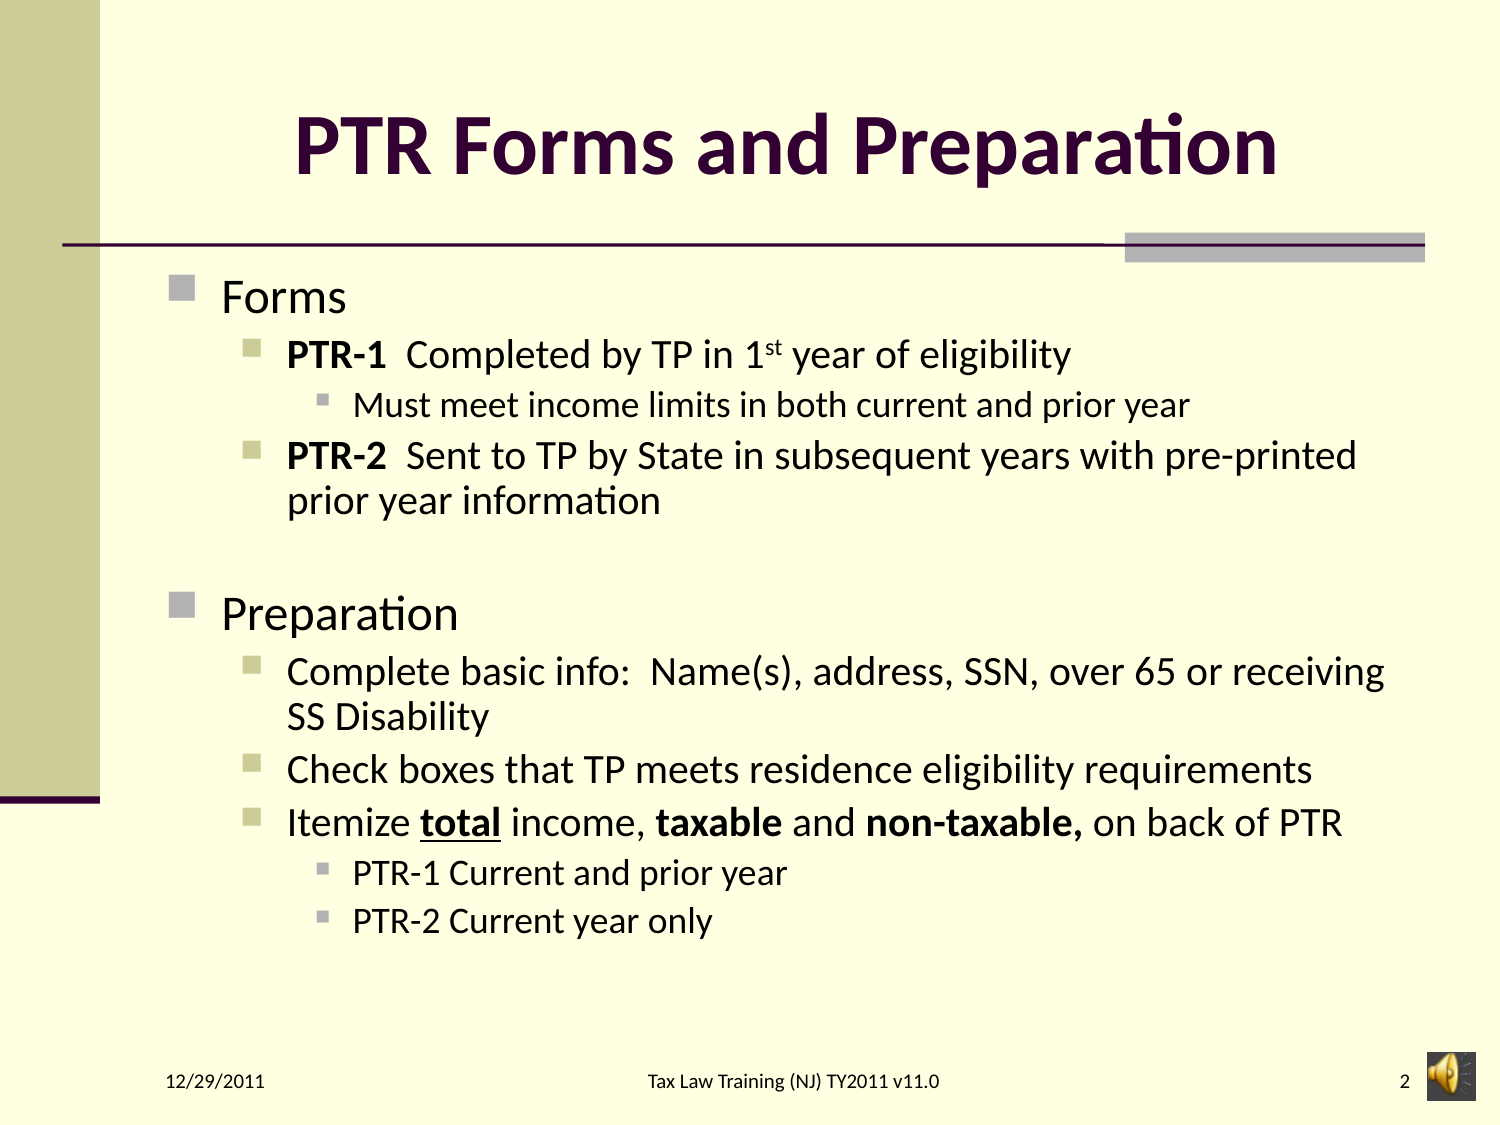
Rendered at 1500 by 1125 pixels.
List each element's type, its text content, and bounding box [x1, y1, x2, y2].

list Forms PTR-1 Completed by TP in 1st year of eligibility Must meet income limits in both current and prior year PTR-2 Sent to TP by State in subsequent years with pre-printed prior year information Preparation Complete basic info: Name(s), address, SSN, over 65 or receiving SS Disability Check boxes that TP meets residence eligibility requirements Itemize total income, taxable and non-taxable, on back of PTR PTR-1 Current and prior year PTR-2 Current year only [150, 262, 1425, 1038]
footer Tax Law Training (NJ) TY2011 v11.0 [549, 1049, 1038, 1101]
title PTR Forms and Preparation [150, 45, 1425, 234]
slide_number 2 [1112, 1049, 1426, 1101]
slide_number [149, 1050, 476, 1101]
picture [1426, 1051, 1477, 1102]
